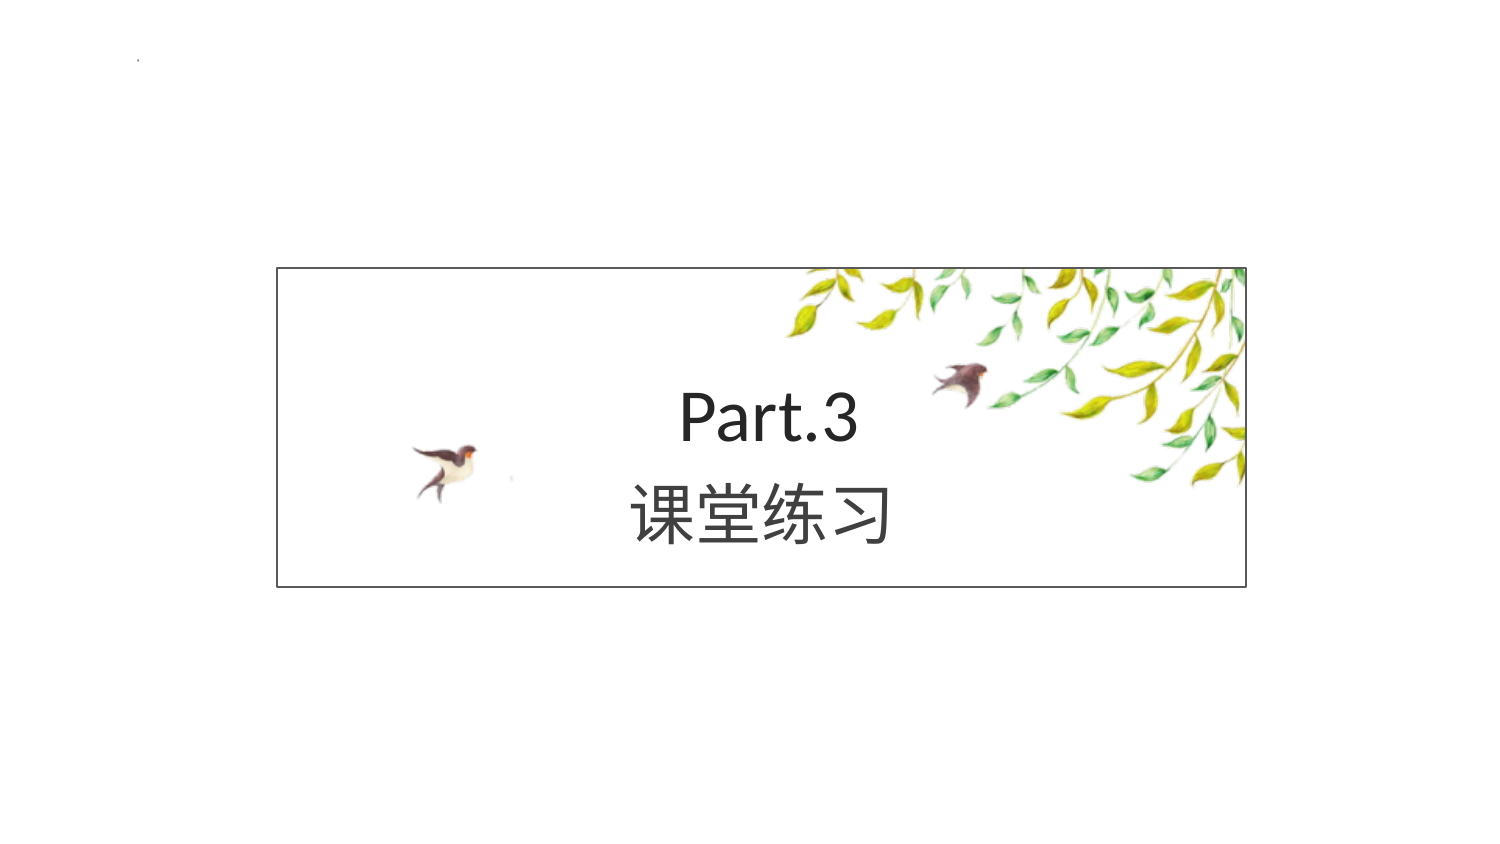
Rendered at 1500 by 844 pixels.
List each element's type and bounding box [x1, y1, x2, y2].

text_box [275, 266, 1248, 589]
picture [391, 267, 1247, 538]
